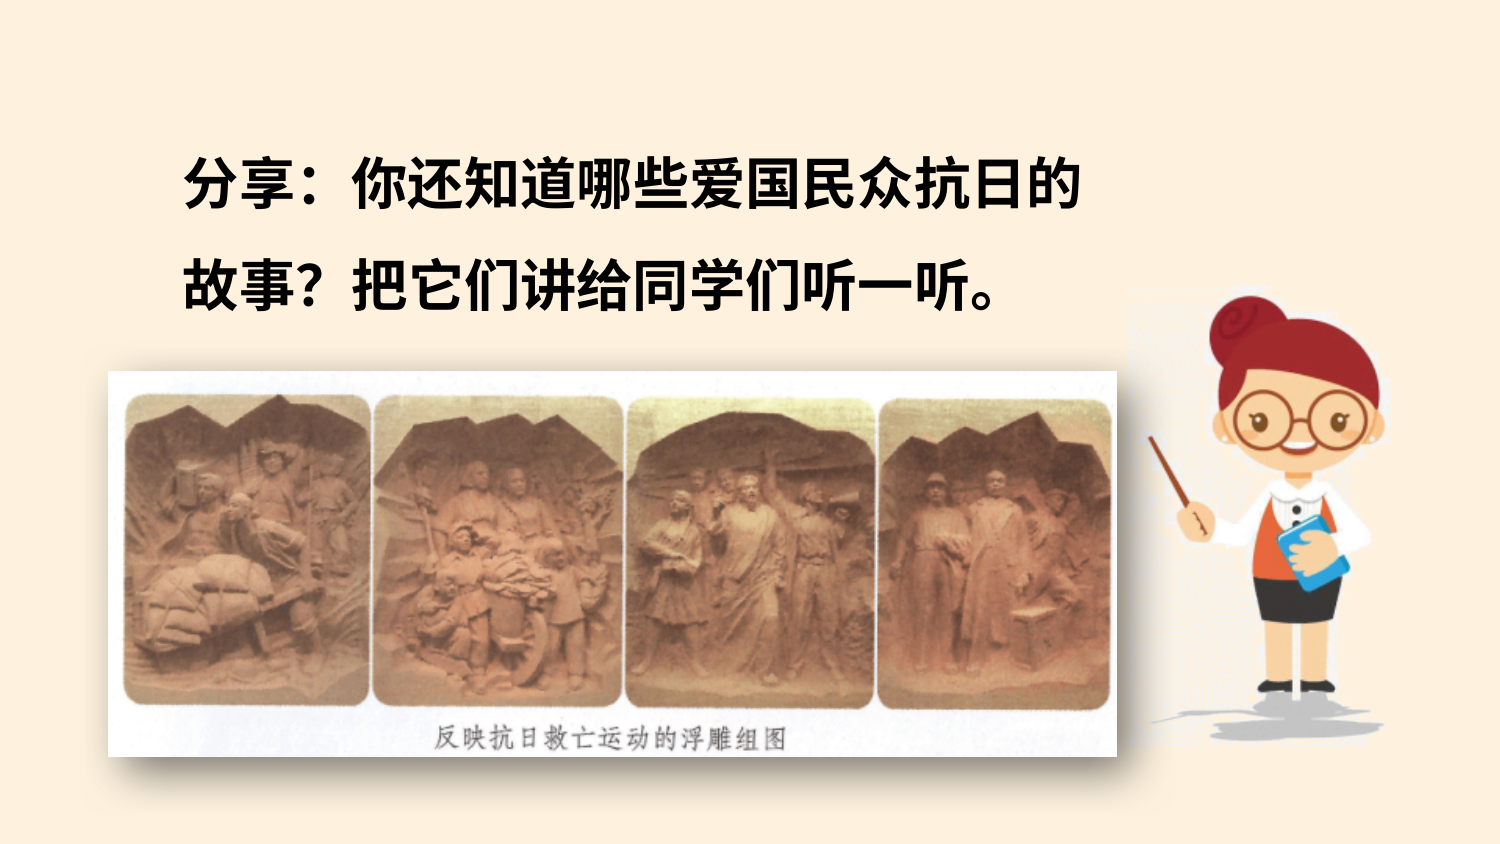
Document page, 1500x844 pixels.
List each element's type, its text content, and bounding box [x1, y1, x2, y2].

text_box 分享：你还知道哪些爱国民众抗日的故事？把它们讲给同学们听一听。 [171, 109, 1107, 323]
picture [0, 0, 1500, 844]
